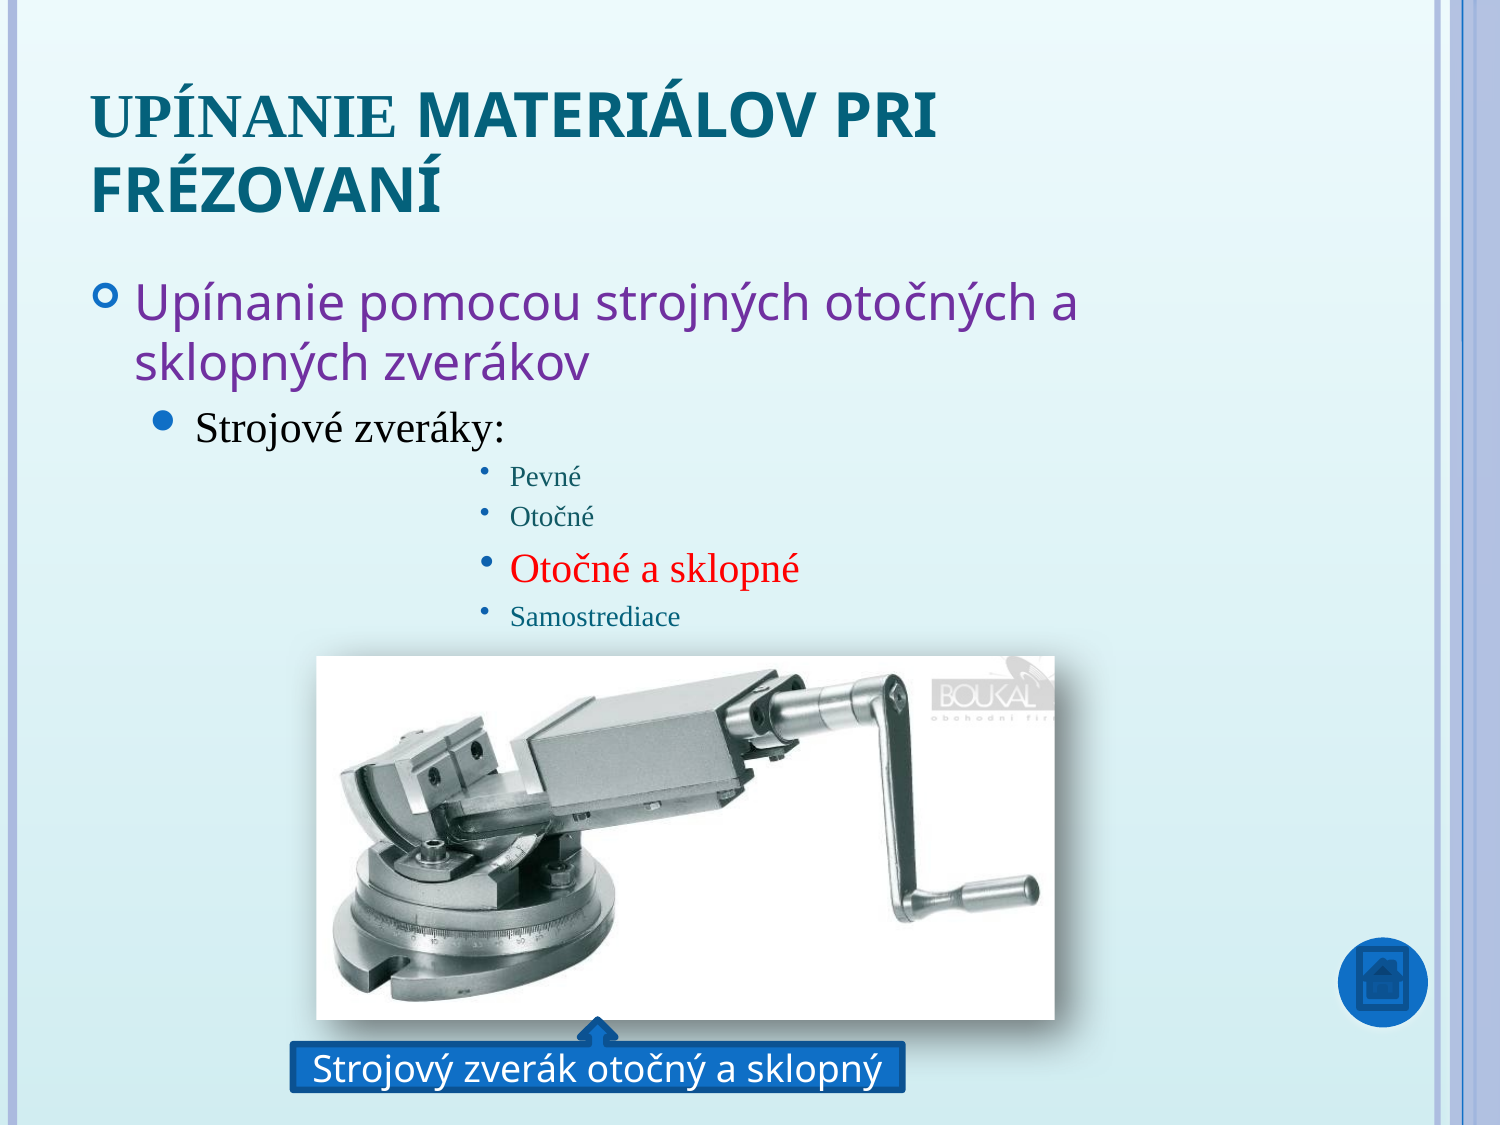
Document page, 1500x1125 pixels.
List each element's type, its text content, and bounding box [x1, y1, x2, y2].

picture [315, 655, 1056, 1020]
title Upínanie materiálov pri frézovaní [75, 45, 1300, 233]
text_box [1356, 946, 1409, 1011]
list Upínanie pomocou strojných otočných a sklopných zverákov Strojové zveráky: Pevné Otočné Otočné a sklopné Samostrediace [75, 262, 1300, 1062]
text_box Strojový zverák otočný a sklopný [289, 1029, 906, 1094]
